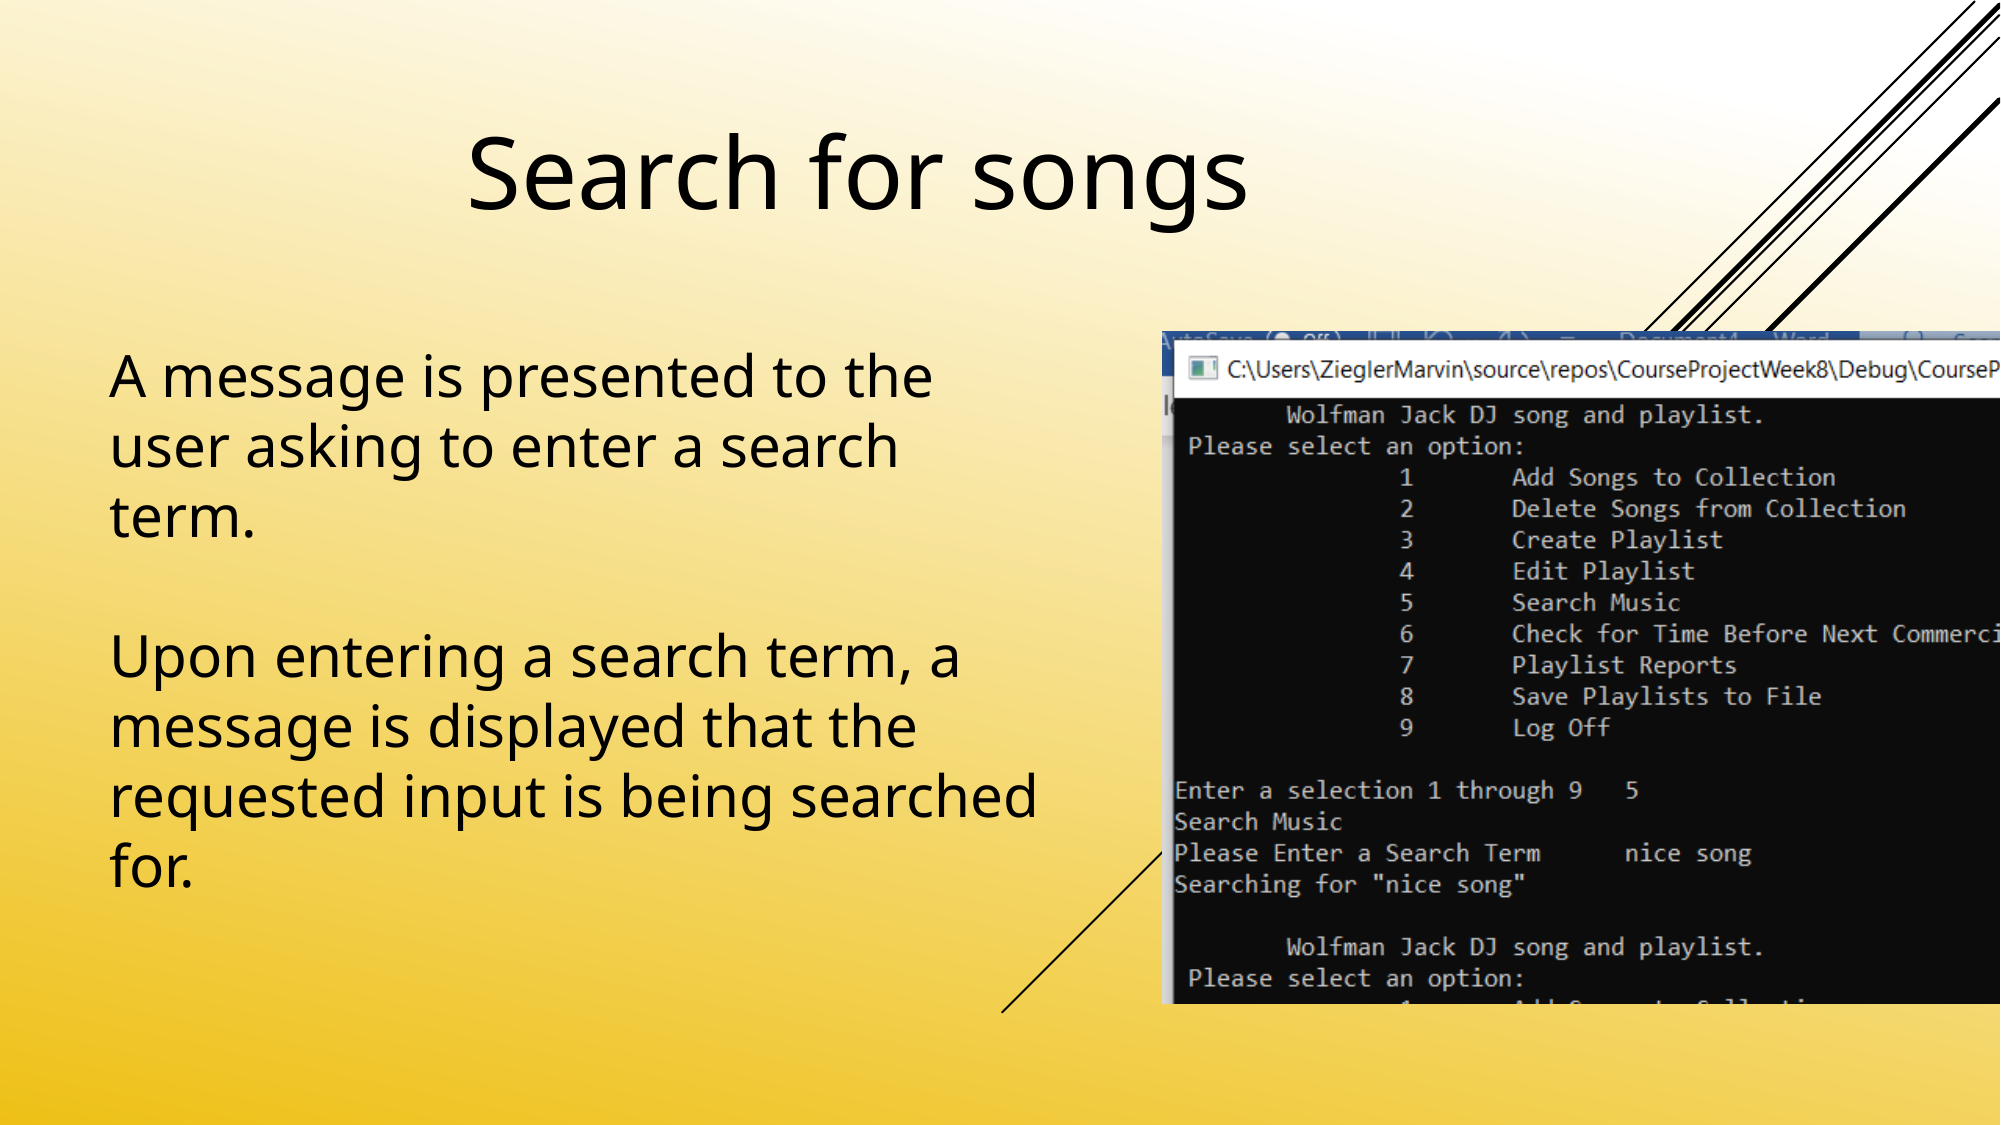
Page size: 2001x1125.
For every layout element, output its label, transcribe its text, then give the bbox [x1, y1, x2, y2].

title Search for songs [451, 0, 1765, 238]
text_box A message is presented to the user asking to enter a search term. Upon entering a search term, a message is displayed that the requested input is being searched for. [94, 331, 1056, 907]
picture [1161, 331, 2000, 1004]
